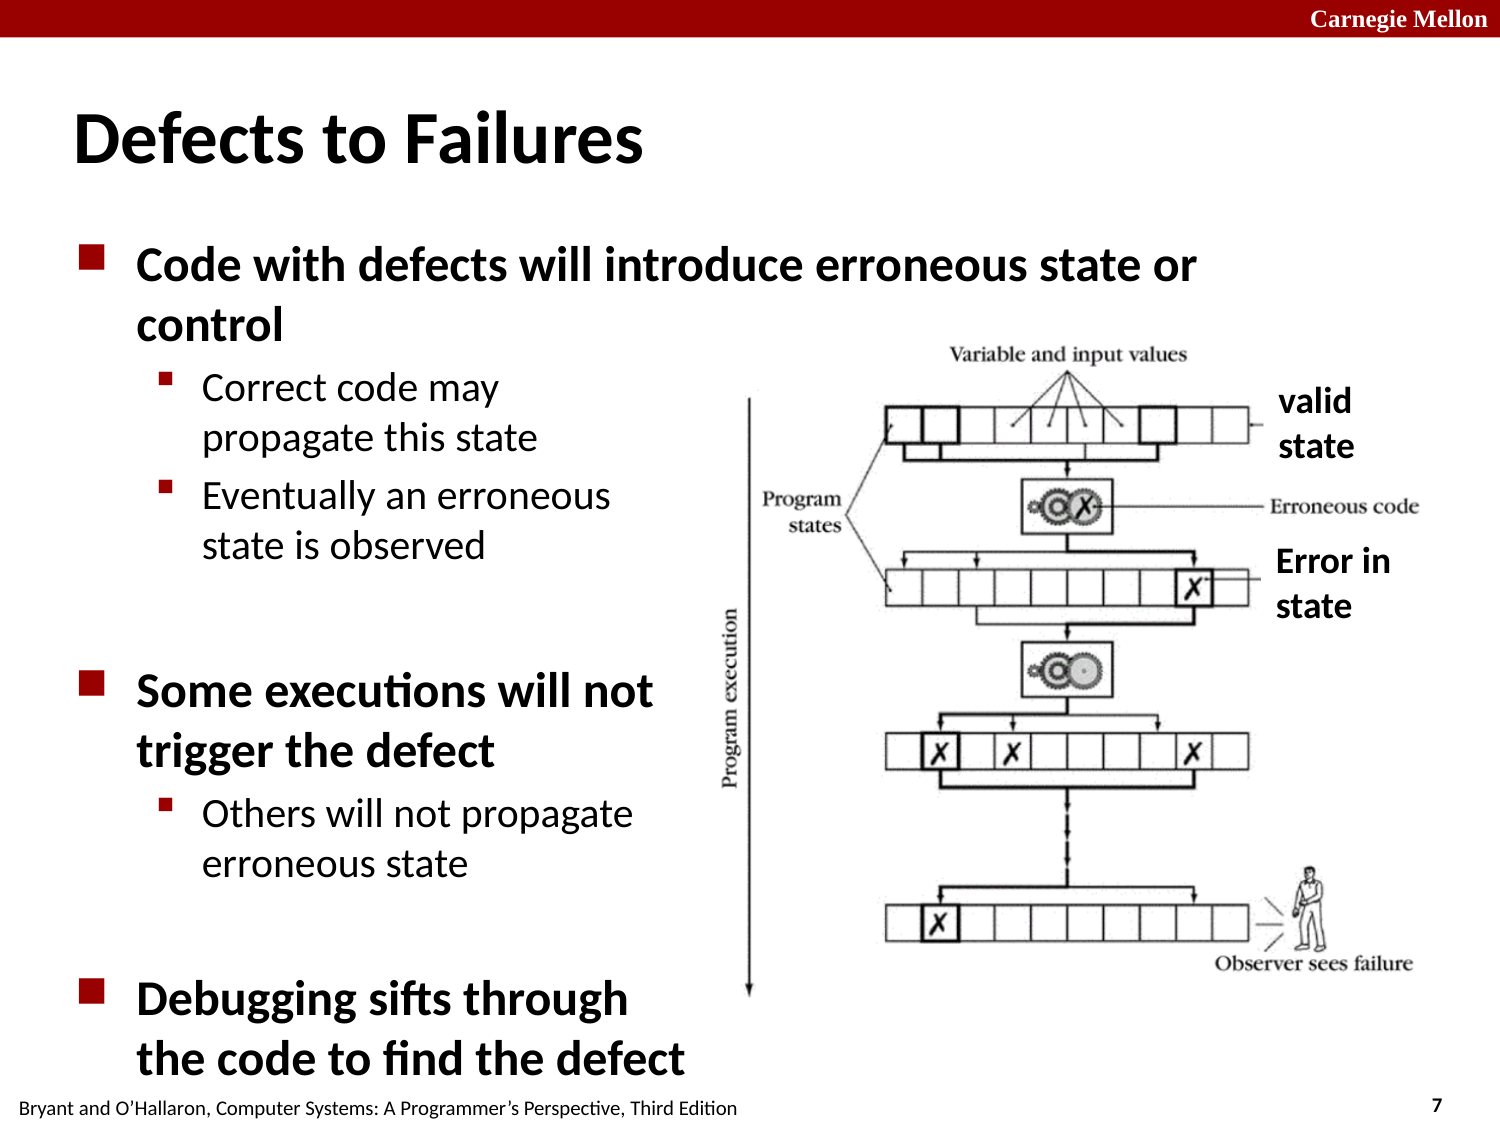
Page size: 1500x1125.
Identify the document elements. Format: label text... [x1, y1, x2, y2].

list Code with defects will introduce erroneous state or control Correct code may propagate this state Eventually an erroneous state is observed Some executions will not trigger the defect Others will not propagate erroneous state Debugging sifts through the code to find the defect [64, 223, 1361, 1040]
picture [677, 314, 1452, 1021]
title Defects to Failures [58, 71, 1305, 197]
